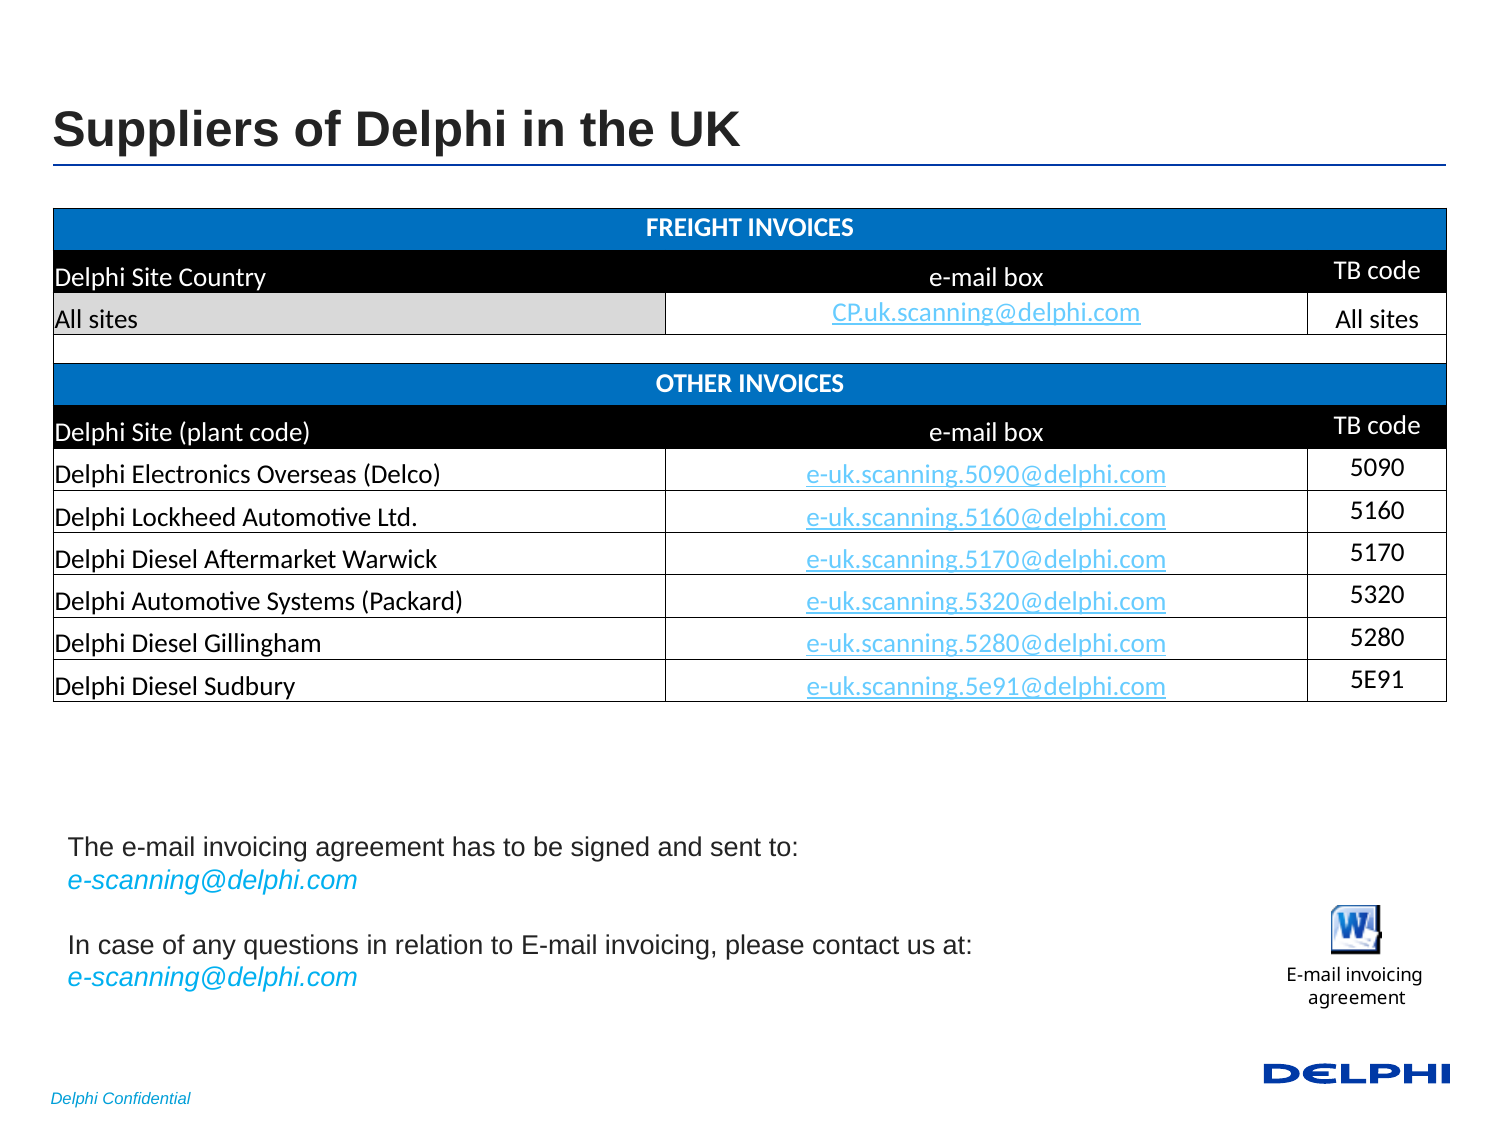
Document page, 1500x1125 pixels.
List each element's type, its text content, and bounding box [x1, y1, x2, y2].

table_cell Delphi Electronics Overseas (Delco) [54, 449, 665, 490]
table_cell e-uk.scanning.5280@delphi.com [666, 618, 1307, 659]
table_cell e-uk.scanning.5090@delphi.com [666, 449, 1307, 490]
table_cell e-mail box [666, 406, 1307, 448]
table_cell Delphi Diesel Gillingham [54, 618, 665, 659]
table_cell Delphi Diesel Sudbury [54, 660, 665, 701]
table_cell Delphi Site Country [54, 251, 665, 292]
table_cell CP.uk.scanning@delphi.com [666, 293, 1307, 334]
table_cell Delphi Site (plant code) [54, 406, 665, 448]
table_cell 5280 [1308, 618, 1446, 659]
table_cell e-mail box [666, 251, 1307, 292]
table_cell TB code [1308, 406, 1446, 448]
table_cell Delphi Automotive Systems (Packard) [54, 575, 665, 617]
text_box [1281, 904, 1432, 1032]
table_cell e-uk.scanning.5170@delphi.com [666, 533, 1307, 574]
table_cell Delphi Diesel Aftermarket Warwick [54, 533, 665, 574]
table_cell 5E91 [1308, 660, 1446, 701]
table_cell All sites [54, 293, 665, 334]
table_cell 5170 [1308, 533, 1446, 574]
text_box The e-mail invoicing agreement has to be signed and sent to: e-scanning@delphi.com In case of any questions in relation to E-mail invoicing, please contact us at: e-scanning@delphi.com [53, 822, 1211, 1032]
table_header FREIGHT INVOICES [54, 209, 1446, 250]
table_cell 5090 [1308, 449, 1446, 490]
title Suppliers of Delphi in the UK [37, 0, 1478, 164]
table_cell e-uk.scanning.5160@delphi.com [666, 491, 1307, 532]
table_cell e-uk.scanning.5e91@delphi.com [666, 660, 1307, 701]
table_cell TB code [1308, 251, 1446, 292]
table_cell e-uk.scanning.5320@delphi.com [666, 575, 1307, 617]
table_cell All sites [1308, 293, 1446, 334]
table_cell [54, 335, 1446, 363]
table_cell OTHER INVOICES [54, 364, 1446, 405]
table_cell 5160 [1308, 491, 1446, 532]
table_cell Delphi Lockheed Automotive Ltd. [54, 491, 665, 532]
table_cell 5320 [1308, 575, 1446, 617]
